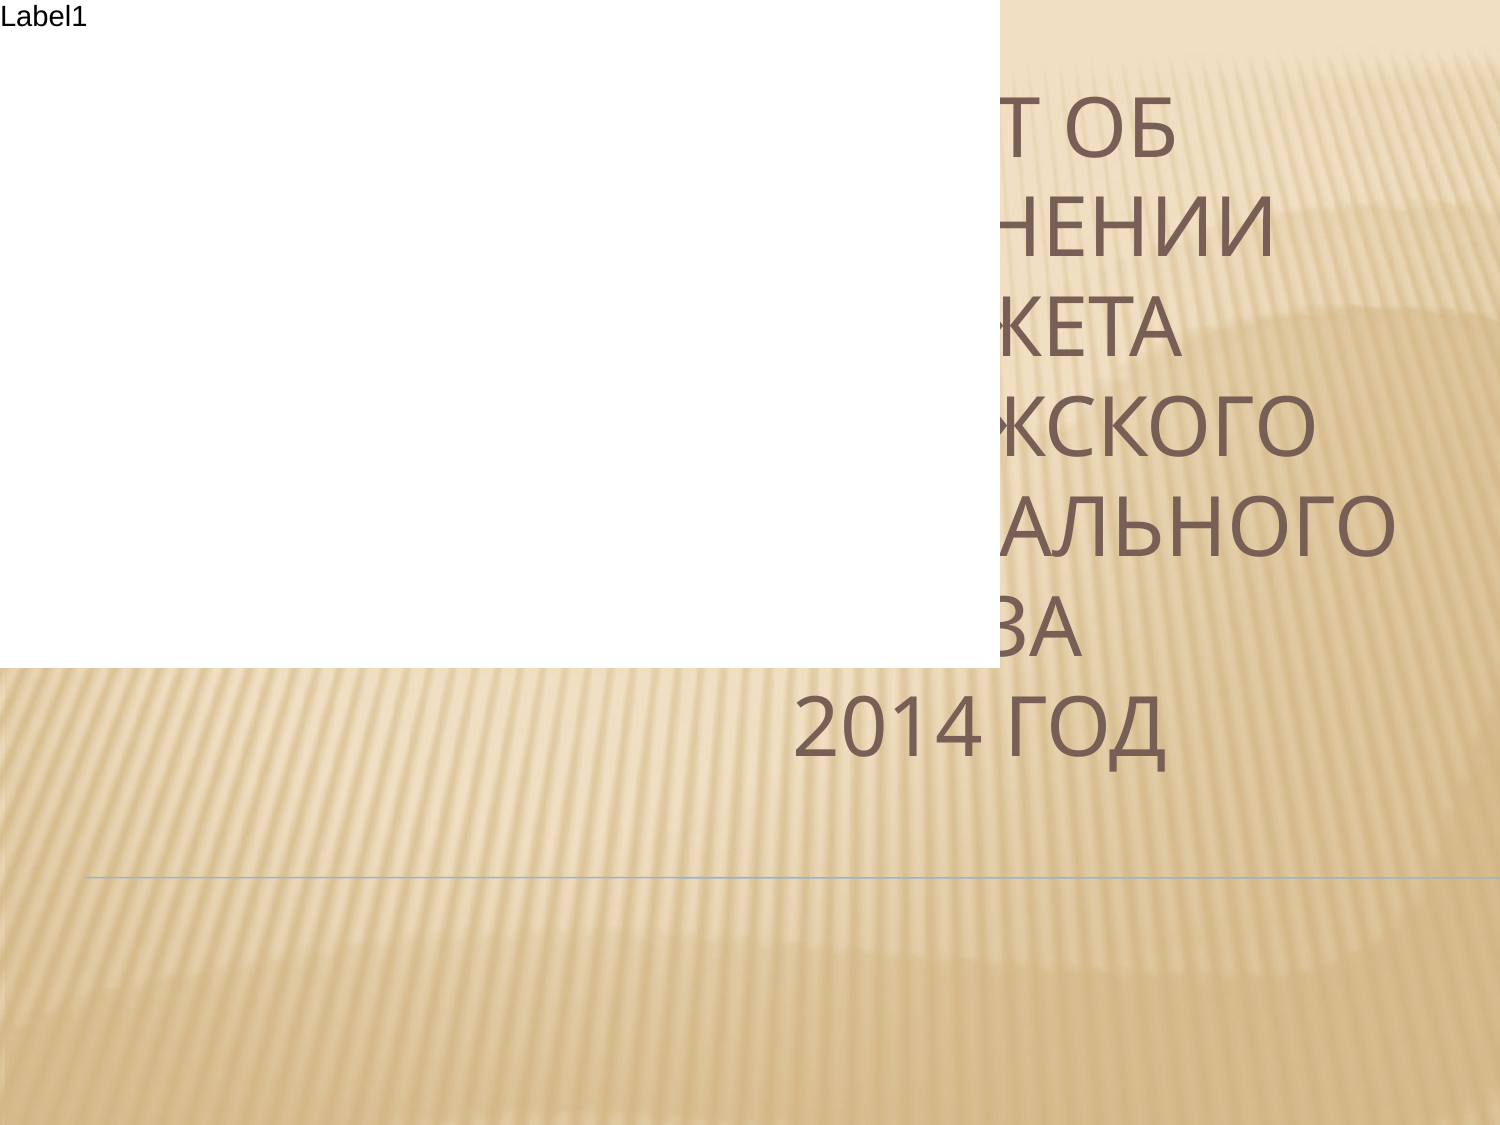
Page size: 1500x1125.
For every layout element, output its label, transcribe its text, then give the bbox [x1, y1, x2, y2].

title Отчет об исполнении бюджета Малмыжского муниципального района за 2014 год [525, 66, 1435, 1059]
